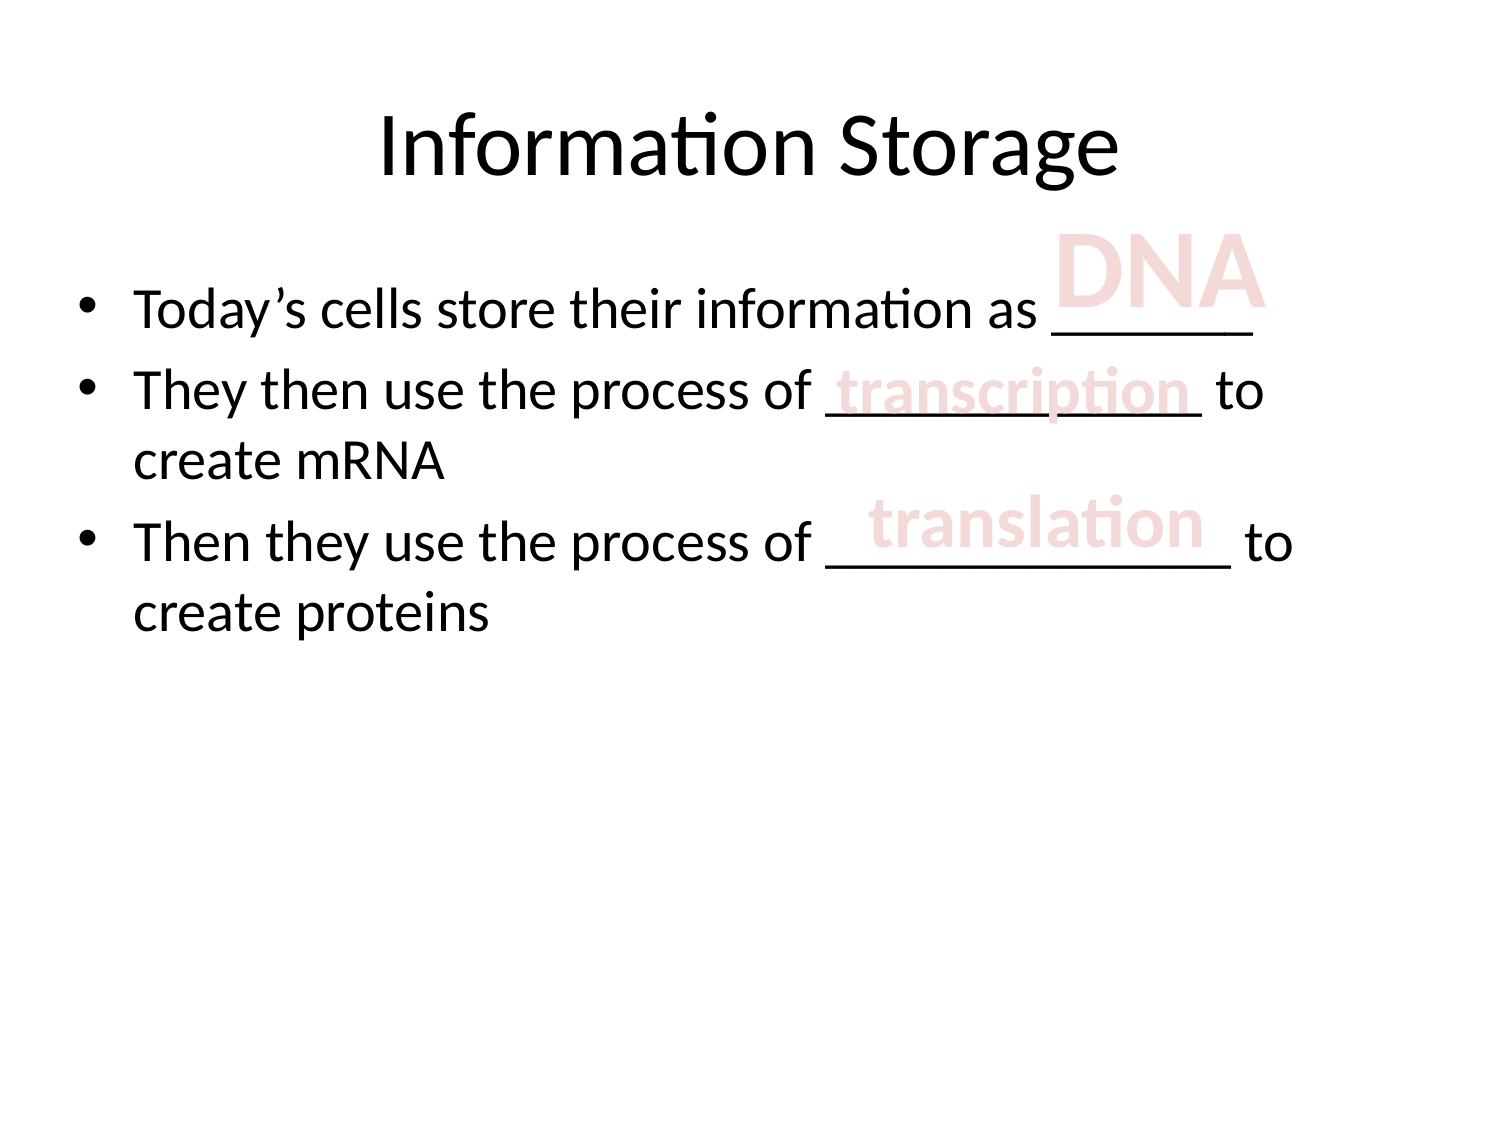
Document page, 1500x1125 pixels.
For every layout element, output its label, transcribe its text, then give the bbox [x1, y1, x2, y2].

text_box transcription [821, 338, 1208, 434]
list Today’s cells store their information as _______ They then use the process of _____________ to create mRNA Then they use the process of ______________ to create proteins [62, 262, 1425, 1005]
text_box DNA [1038, 187, 1282, 338]
text_box translation [853, 465, 1222, 570]
title Information Storage [75, 45, 1425, 233]
